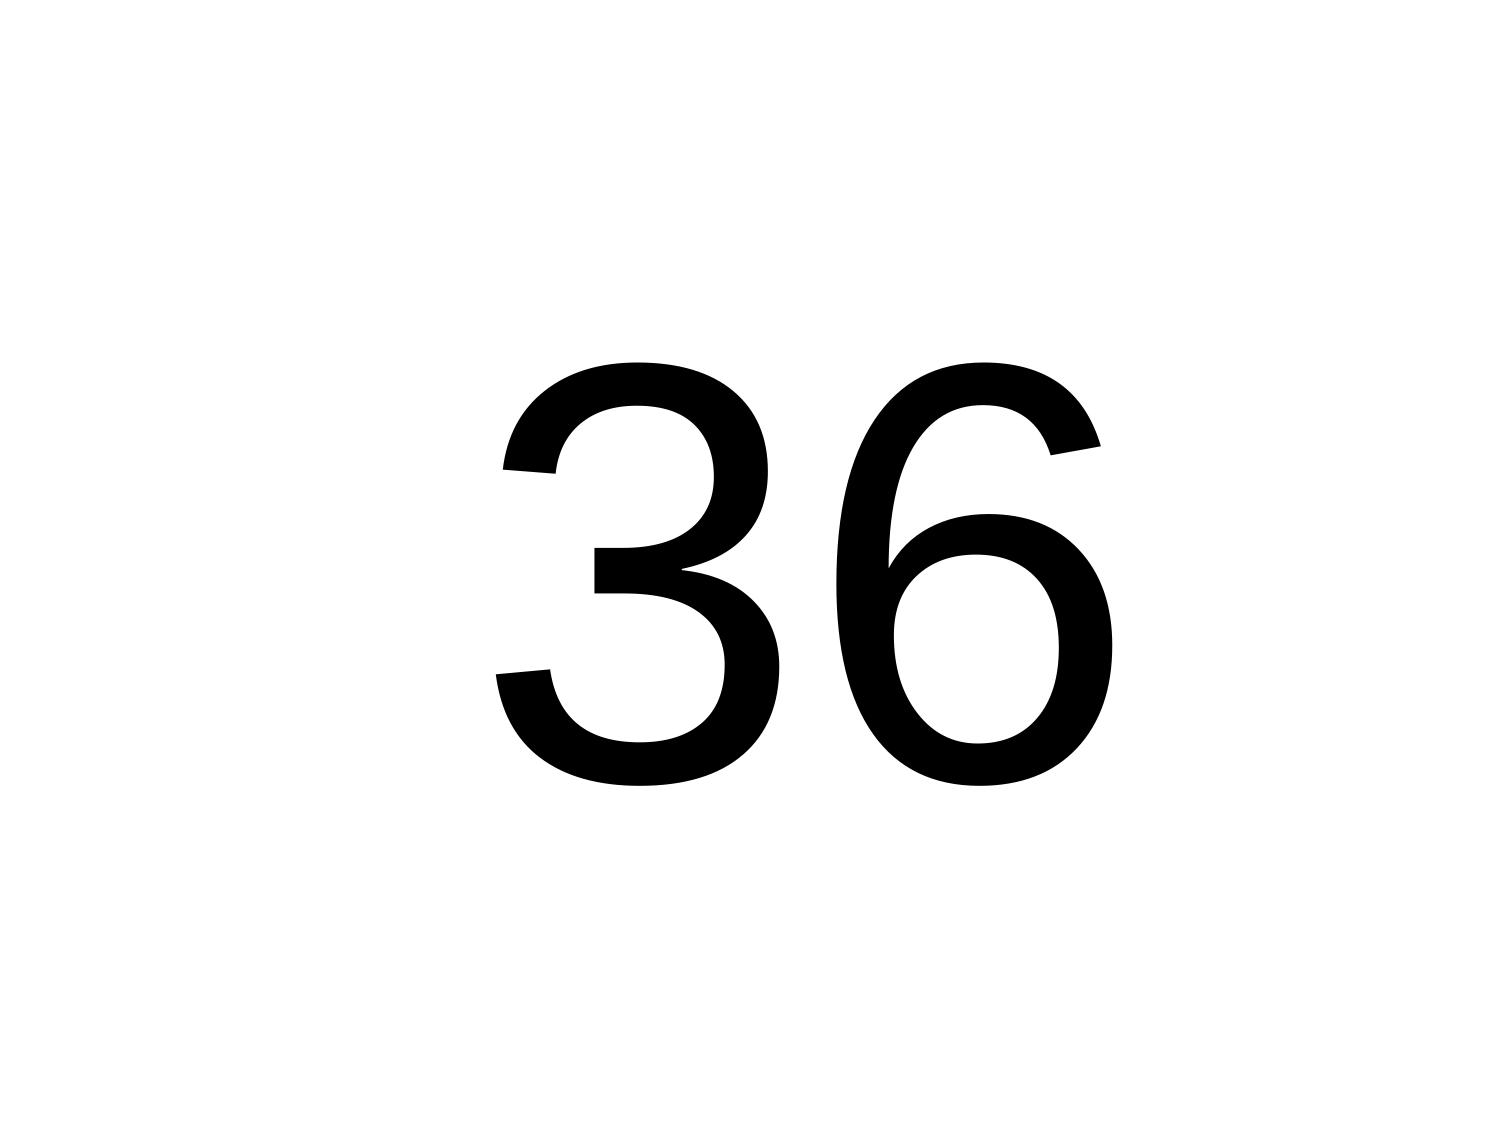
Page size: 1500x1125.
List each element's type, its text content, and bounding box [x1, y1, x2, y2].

text_box 36 [225, 174, 1388, 908]
